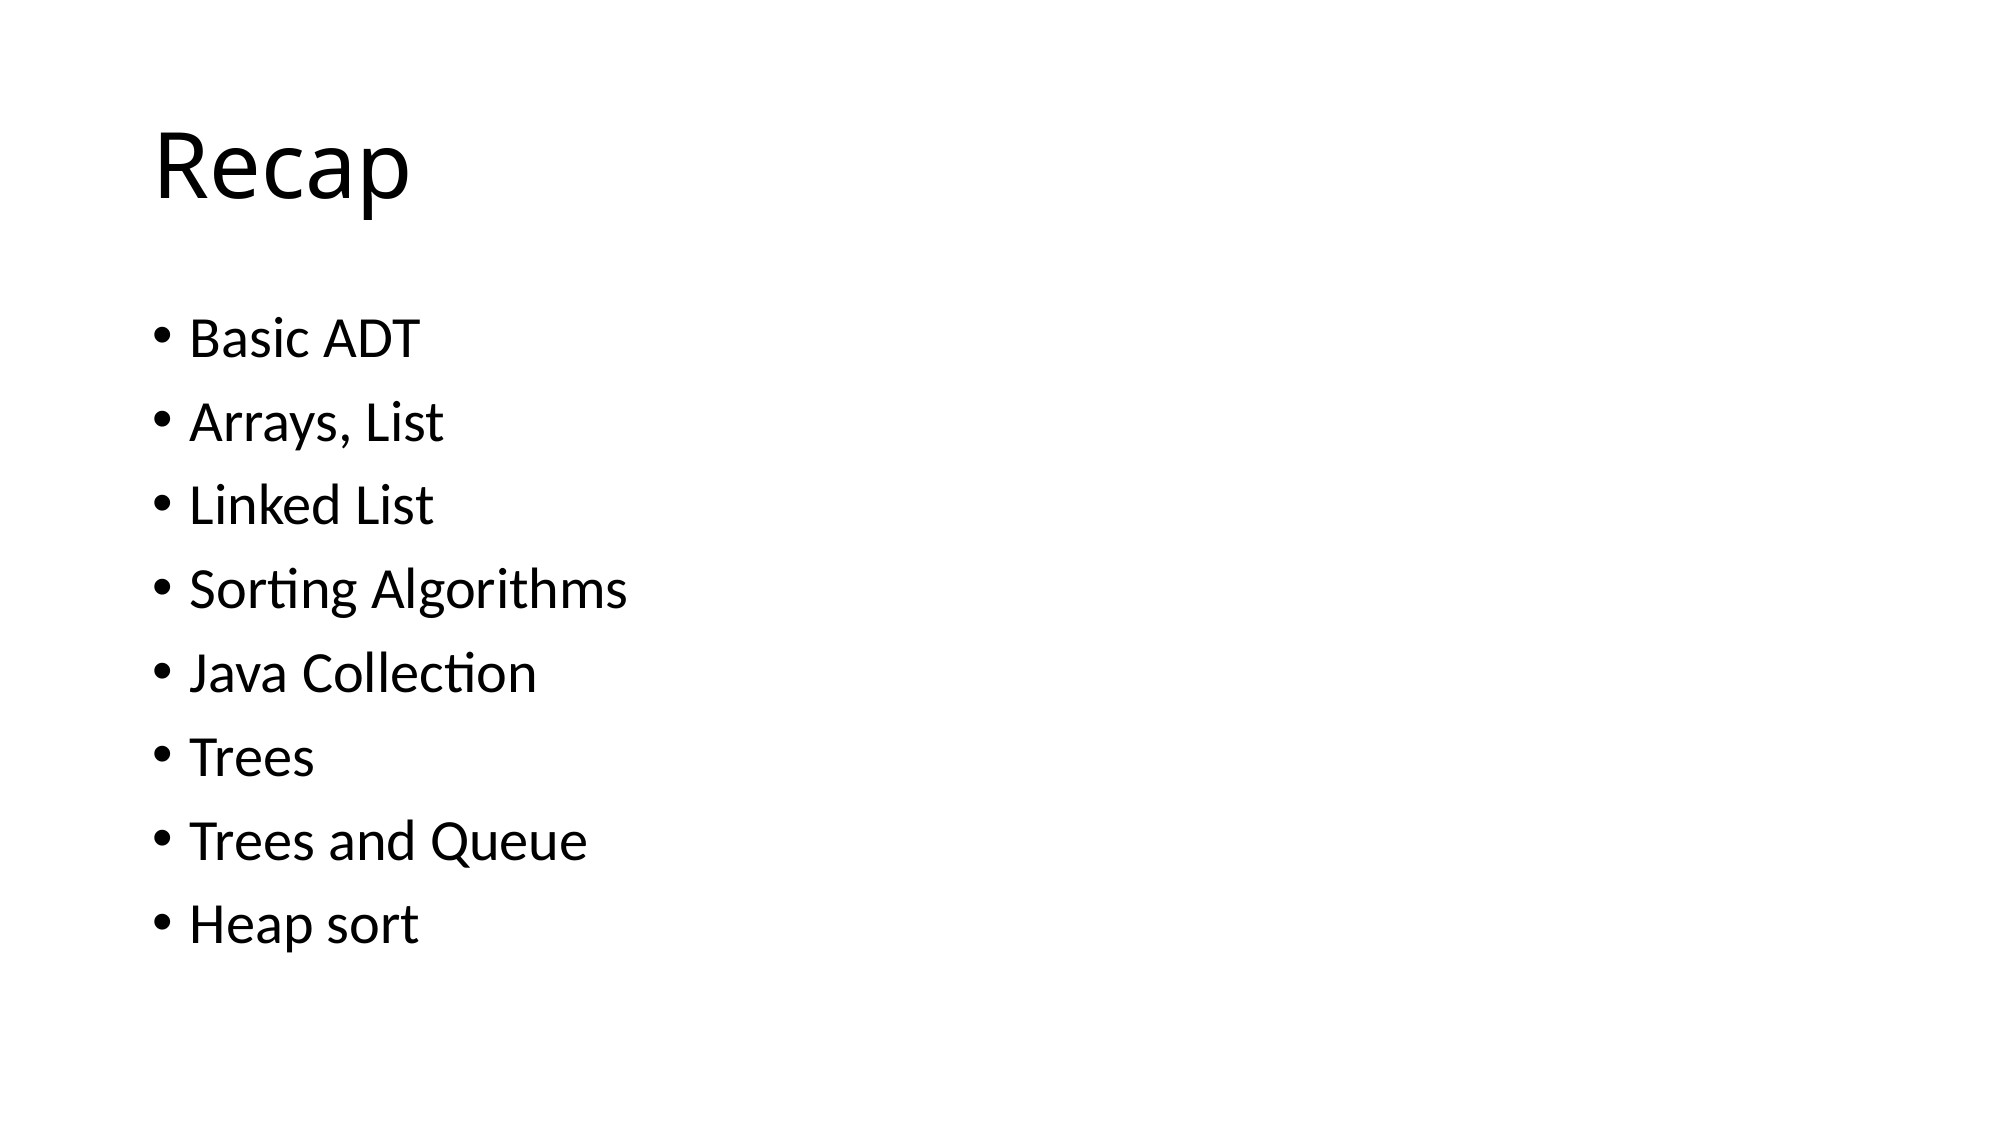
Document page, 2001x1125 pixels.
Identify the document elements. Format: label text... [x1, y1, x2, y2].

list Basic ADT Arrays, List Linked List Sorting Algorithms Java Collection Trees Trees and Queue Heap sort [137, 299, 1863, 1014]
title Recap [137, 59, 1863, 278]
